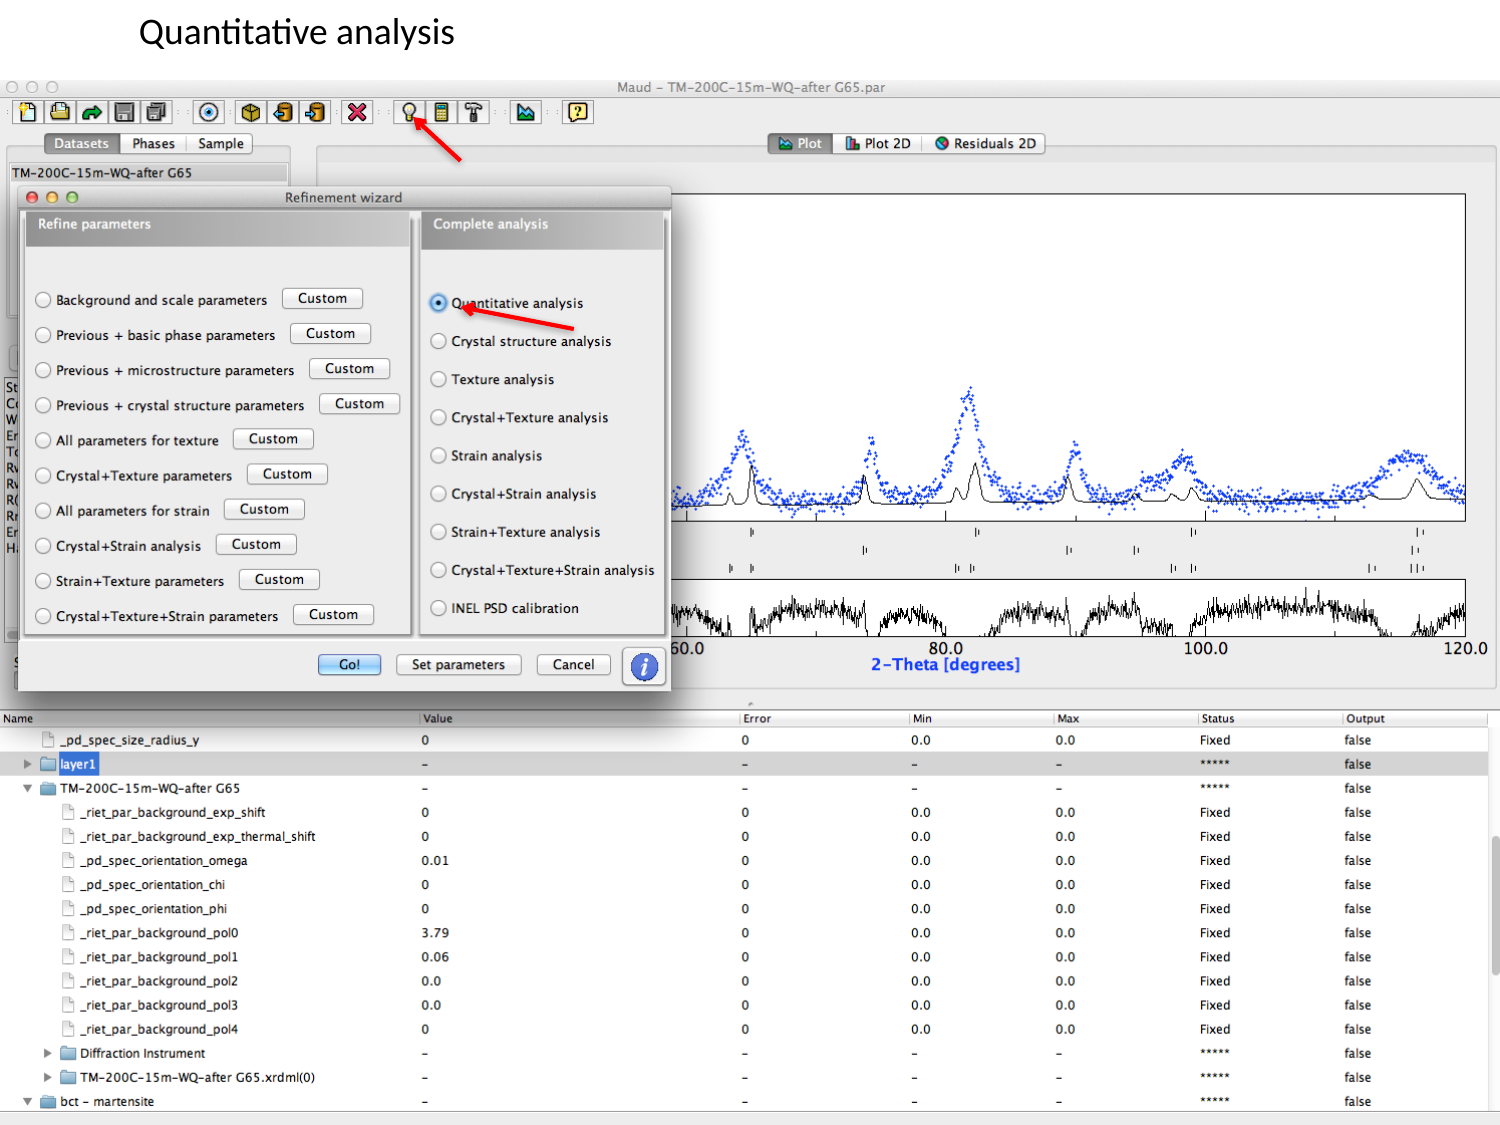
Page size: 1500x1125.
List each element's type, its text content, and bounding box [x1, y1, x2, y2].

text_box Quantitative analysis [124, 0, 1261, 60]
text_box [460, 306, 575, 330]
picture [0, 80, 1500, 1125]
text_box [412, 116, 461, 162]
